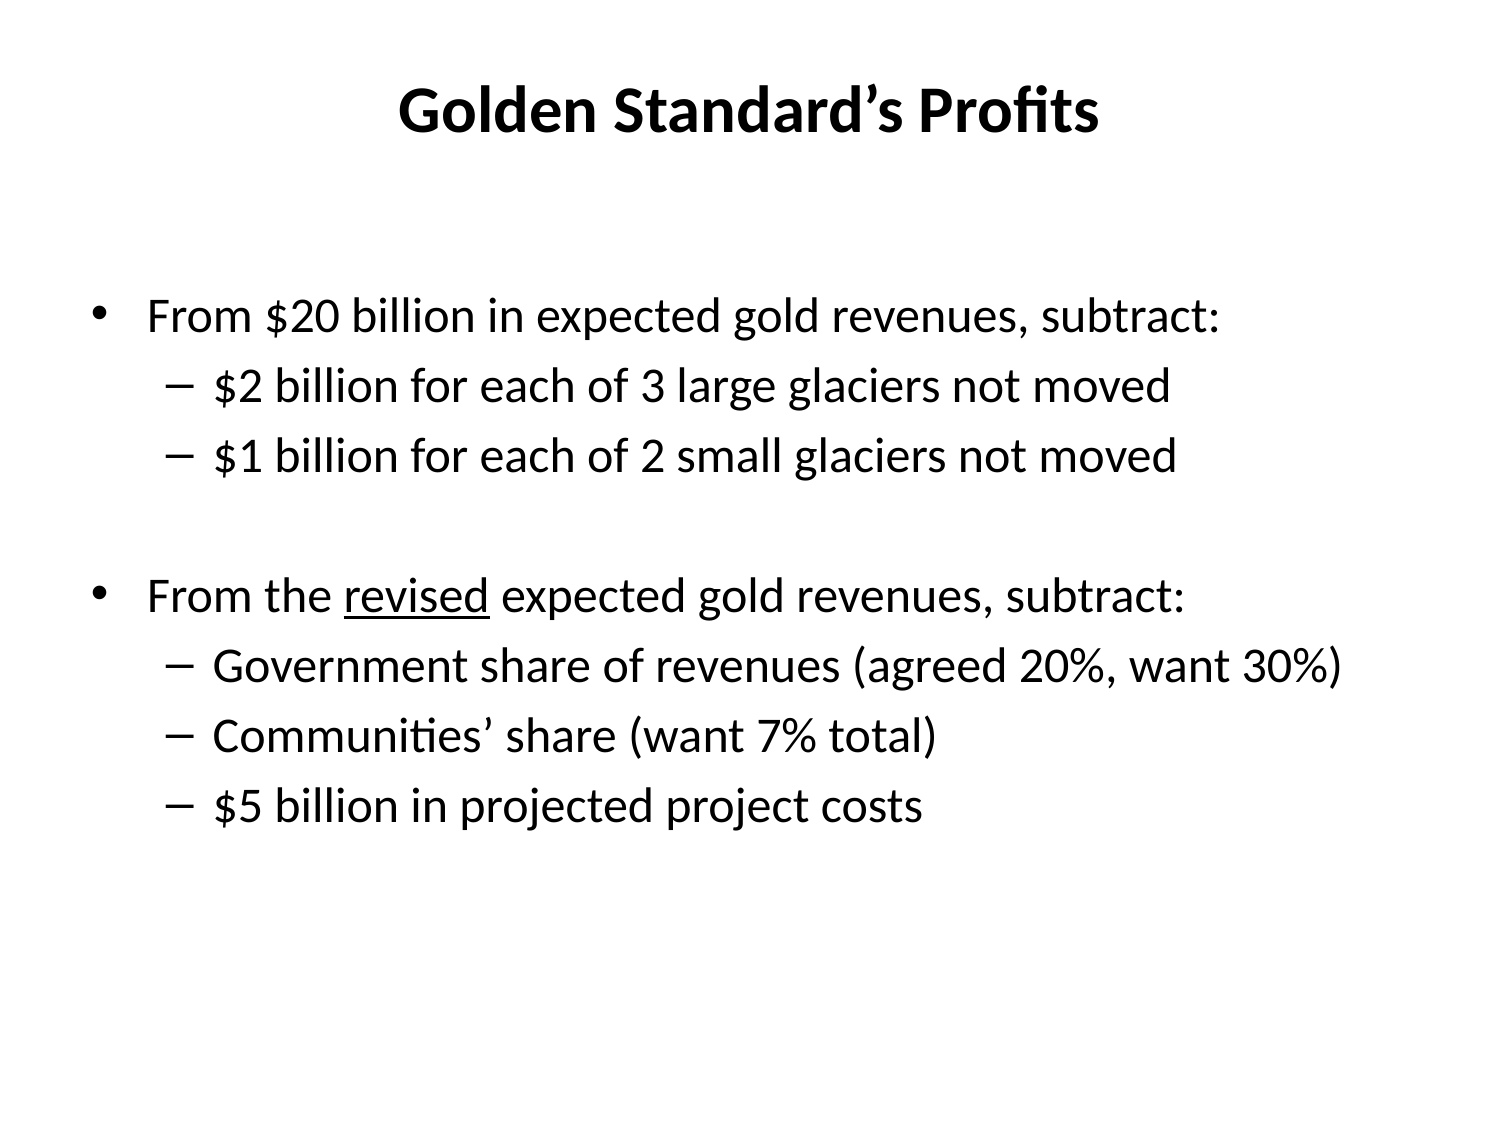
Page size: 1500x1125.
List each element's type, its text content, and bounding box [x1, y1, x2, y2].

title Golden Standard’s Profits [75, 12, 1425, 200]
list From $20 billion in expected gold revenues, subtract: $2 billion for each of 3 large glaciers not moved $1 billion for each of 2 small glaciers not moved From the revised expected gold revenues, subtract: Government share of revenues (agreed 20%, want 30%) Communities’ share (want 7% total) $5 billion in projected project costs [75, 275, 1426, 1125]
